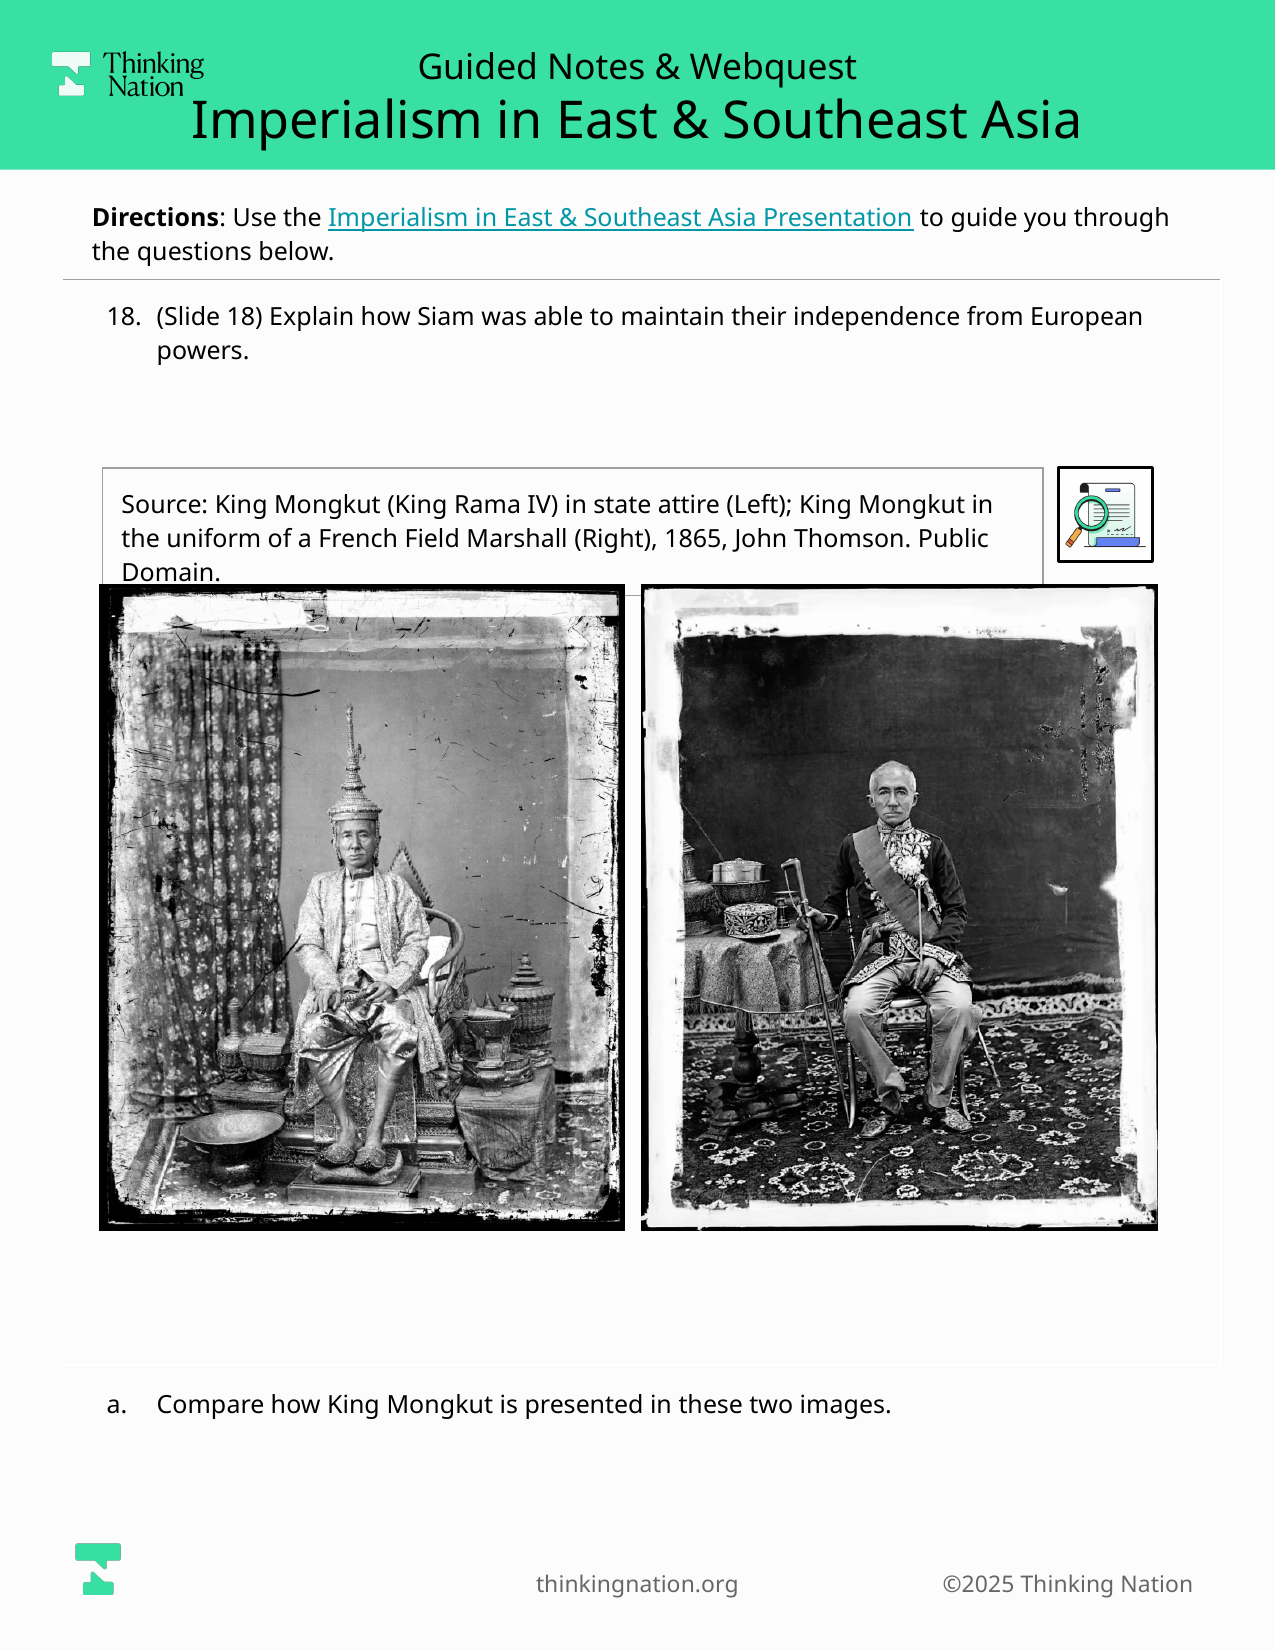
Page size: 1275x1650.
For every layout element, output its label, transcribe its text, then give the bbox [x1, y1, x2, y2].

text_box Guided Notes & Webquest Imperialism in East & Southeast Asia [0, 0, 1275, 170]
picture [641, 584, 1158, 1231]
picture [99, 584, 625, 1231]
table_header (Slide 18) Explain how Siam was able to maintain their independence from European powers. Compare how King Mongkut is presented in these two images. [63, 280, 1220, 1364]
picture [62, 1533, 134, 1605]
text_box Directions: Use the Imperialism in East & Southeast Asia Presentation to guide you through the questions below. [76, 186, 1198, 279]
picture [1059, 469, 1152, 561]
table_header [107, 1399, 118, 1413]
picture [35, 37, 210, 110]
text_box ©2025 Thinking Nation [907, 1553, 1210, 1605]
text_box thinkingnation.org [486, 1553, 789, 1605]
table_header Source: King Mongkut (King Rama IV) in state attire (Left); King Mongkut in the uniform of a French Field Marshall (Right), 1865, John Thomson. Public Domain. [103, 469, 1042, 595]
